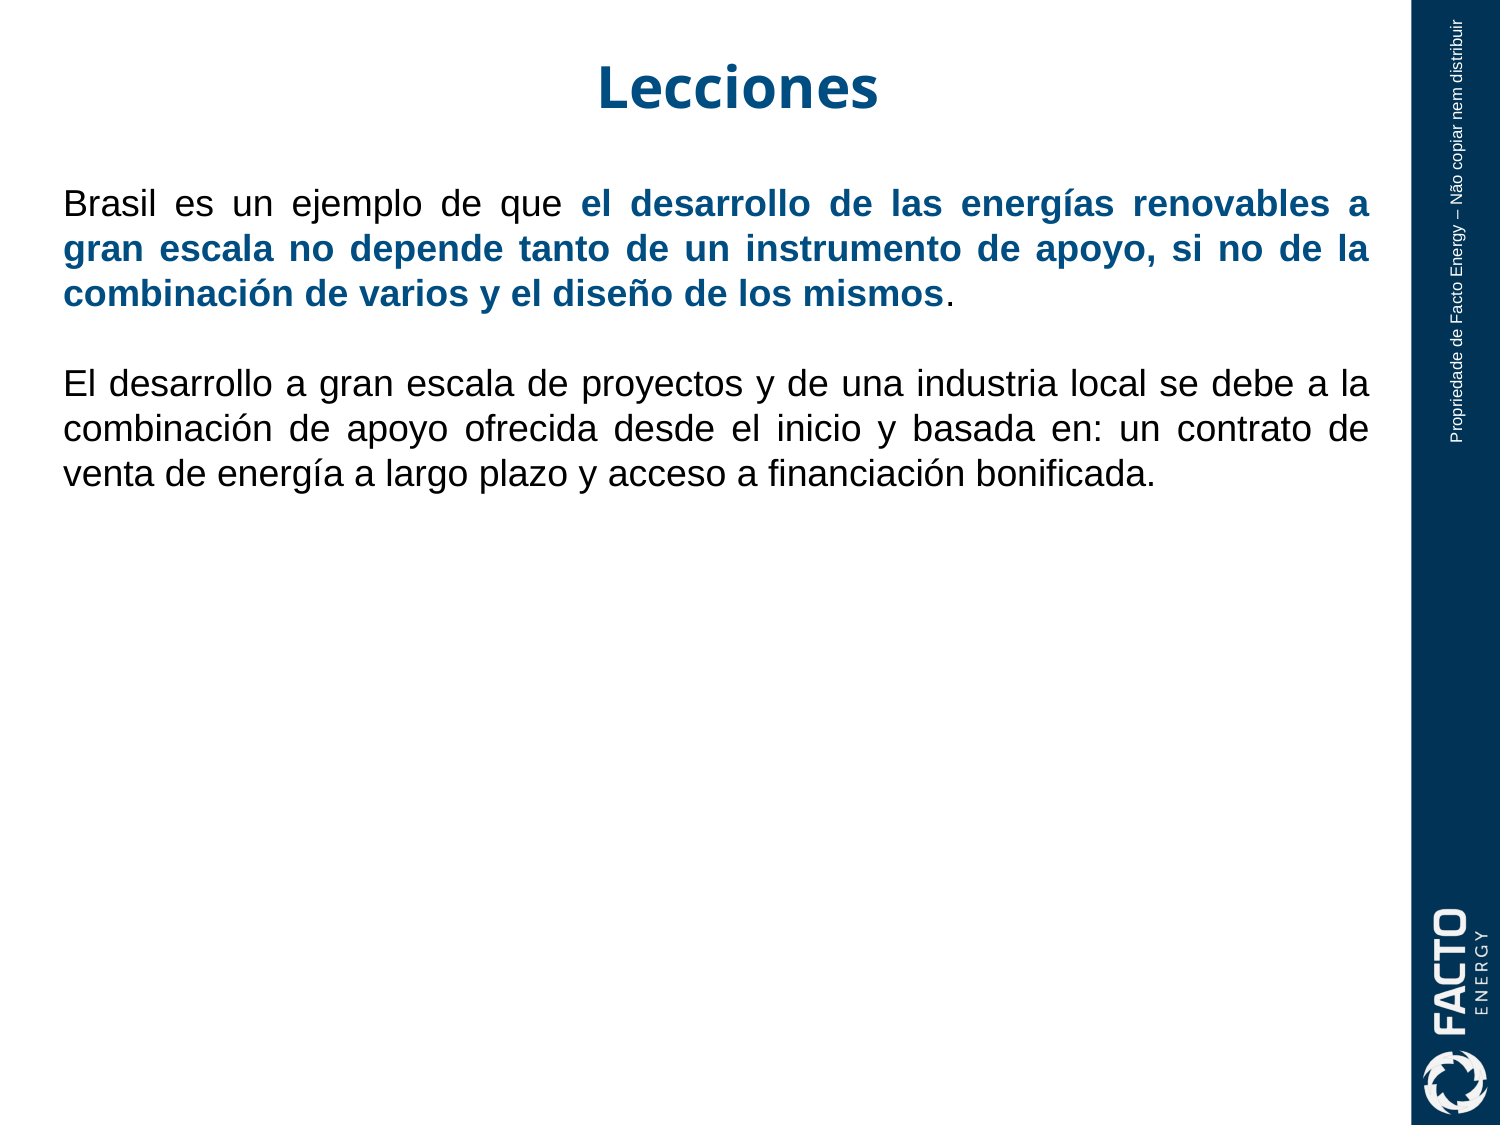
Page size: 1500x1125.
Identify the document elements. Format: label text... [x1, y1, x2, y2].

picture [1349, 906, 1500, 1118]
text_box Propriedade de Facto Energy – Não copiar nem distribuir [1437, 4, 1473, 458]
text_box [1411, 0, 1500, 974]
text_box [1411, 1055, 1500, 1125]
text_box Lecciones [79, 42, 1412, 128]
text_box Brasil es un ejemplo de que el desarrollo de las energías renovables a gran escala no depende tanto de un instrumento de apoyo, si no de la combinación de varios y el diseño de los mismos. El desarrollo a gran escala de proyectos y de una industria local se debe a la combinación de apoyo ofrecida desde el inicio y basada en: un contrato de venta de energía a largo plazo y acceso a financiación bonificada. [48, 171, 1385, 501]
